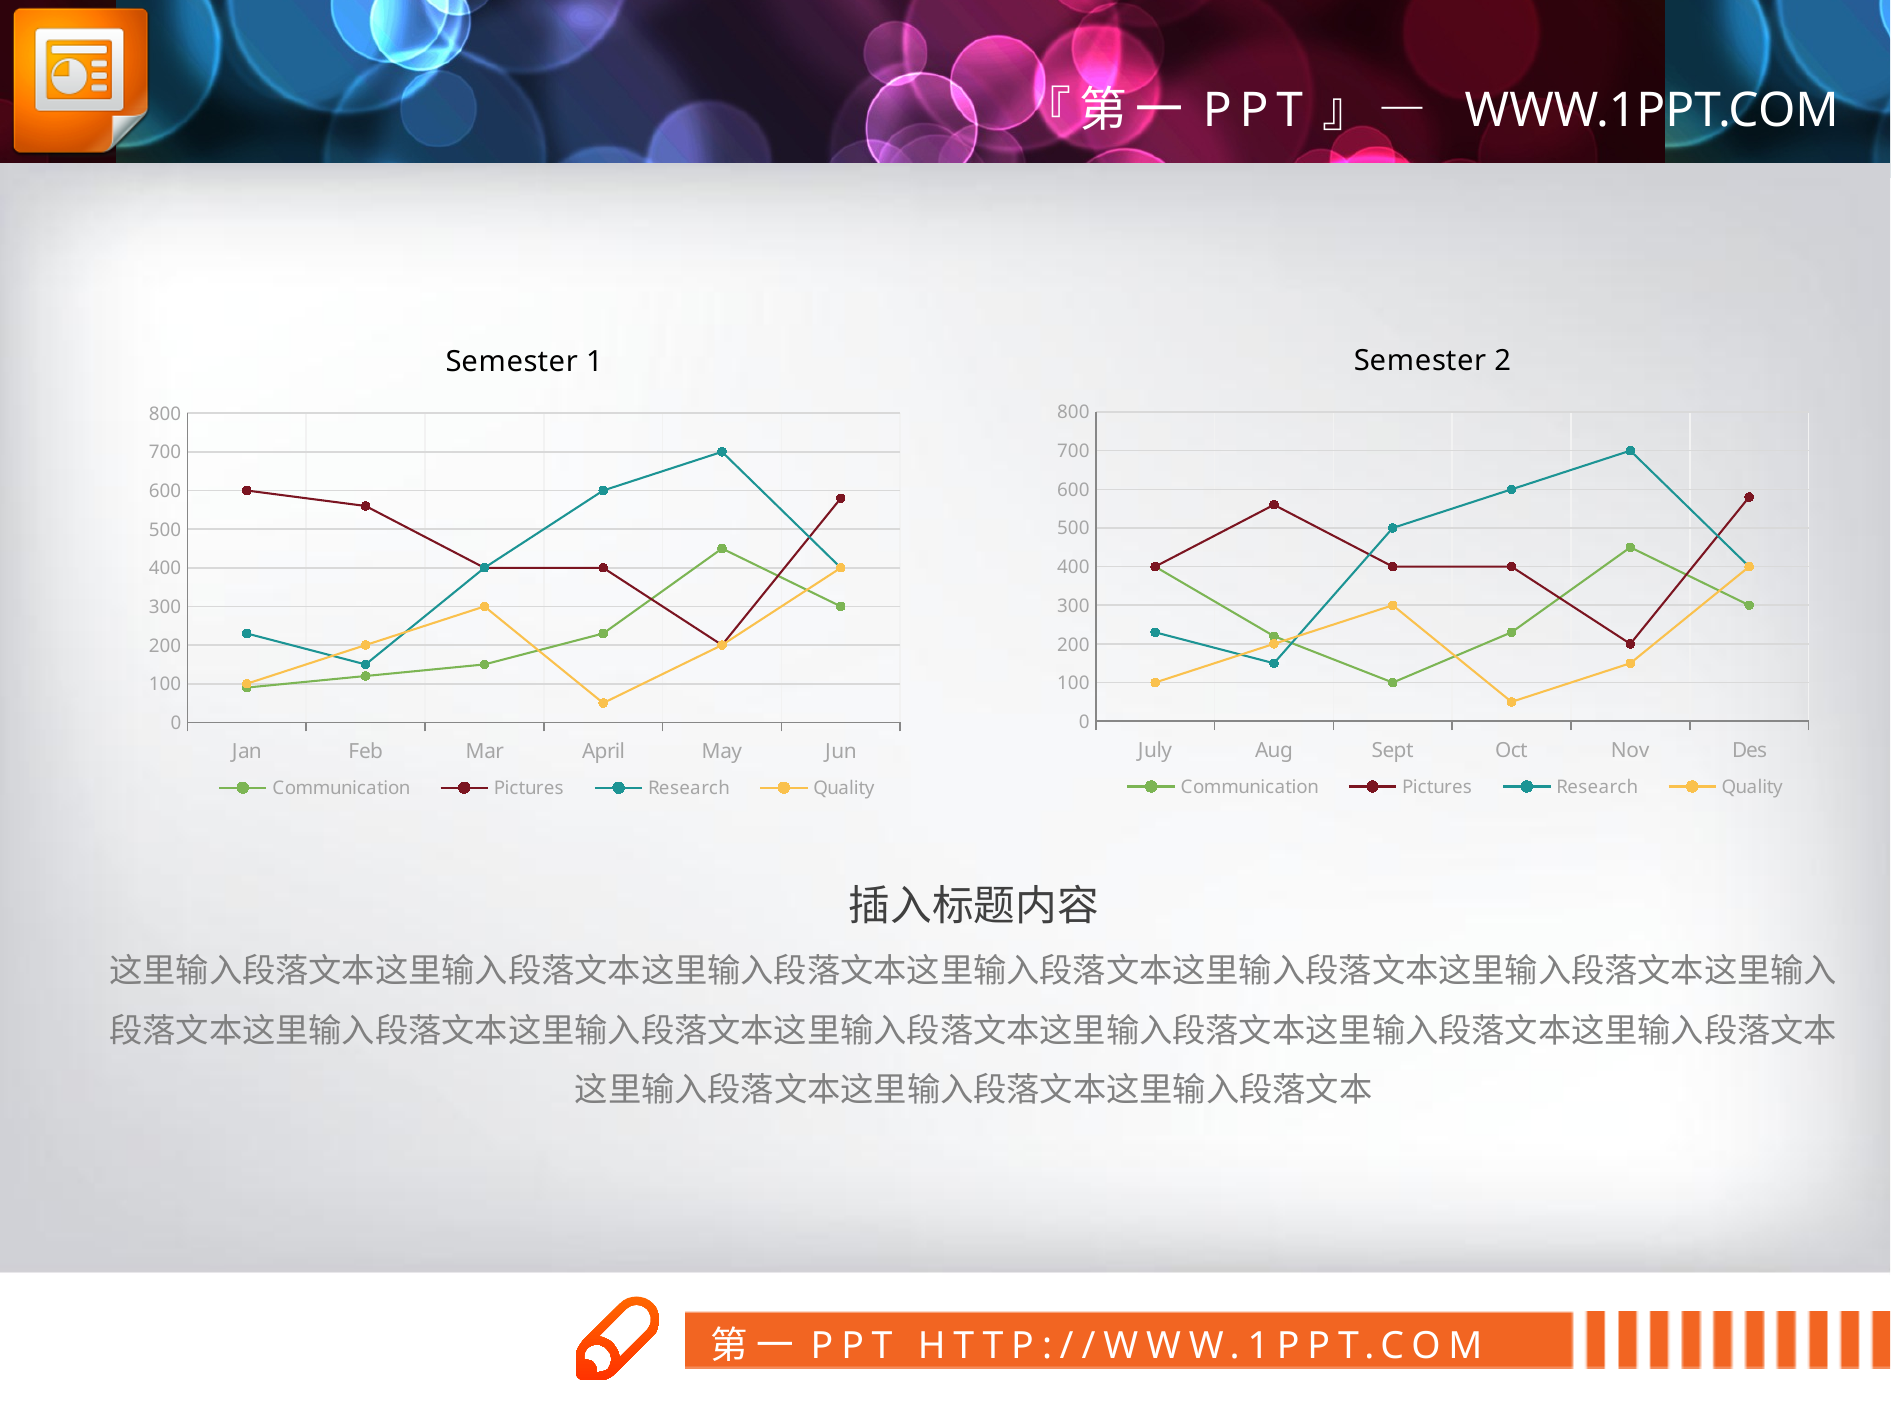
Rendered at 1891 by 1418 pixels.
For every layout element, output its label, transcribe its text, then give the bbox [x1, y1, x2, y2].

picture [685, 1311, 1891, 1369]
chart [1040, 311, 1825, 824]
chart [132, 313, 917, 826]
picture [0, 0, 1891, 1275]
text_box 插入标题内容 这里输入段落文本这里输入段落文本这里输入段落文本这里输入段落文本这里输入段落文本这里输入段落文本这里输入段落文本这里输入段落文本这里输入段落文本这里输入段落文本这里输入段落文本这里输入段落文本这里输入段落文本这里输入段落文本这里输入段落文本这里输入段落文本 [94, 846, 1862, 1115]
